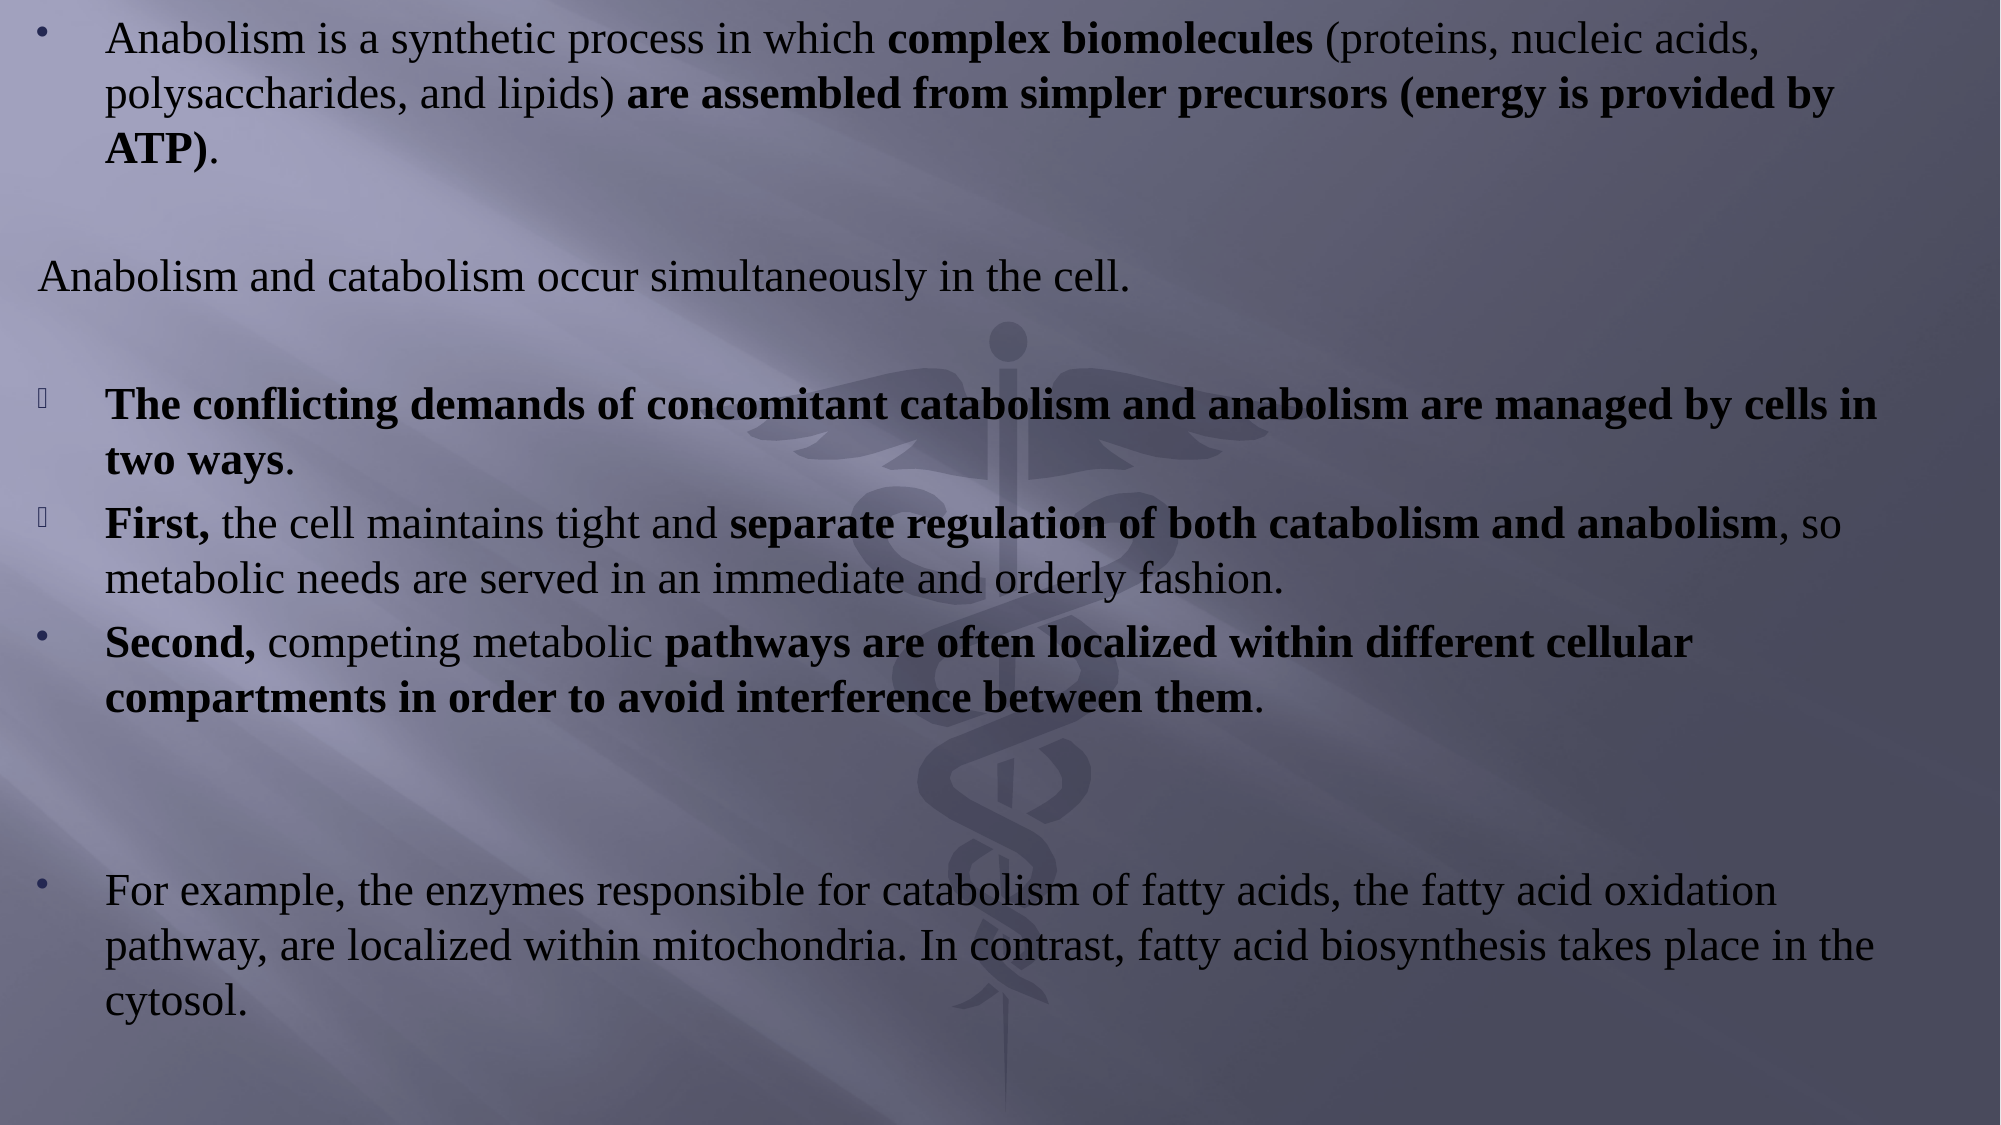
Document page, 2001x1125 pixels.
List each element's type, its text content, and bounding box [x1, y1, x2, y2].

list Anabolism is a synthetic process in which complex biomolecules (proteins, nucleic acids, polysaccharides, and lipids) are assembled from simpler precursors (energy is provided by ATP). Anabolism and catabolism occur simultaneously in the cell. The conflicting demands of concomitant catabolism and anabolism are managed by cells in two ways. First, the cell maintains tight and separate regulation of both catabolism and anabolism, so metabolic needs are served in an immediate and orderly fashion. Second, competing metabolic pathways are often localized within different cellular compartments in order to avoid interference between them. For example, the enzymes responsible for catabolism of fatty acids, the fatty acid oxidation pathway, are localized within mitochondria. In contrast, fatty acid biosynthesis takes place in the cytosol. [0, 0, 1900, 1080]
